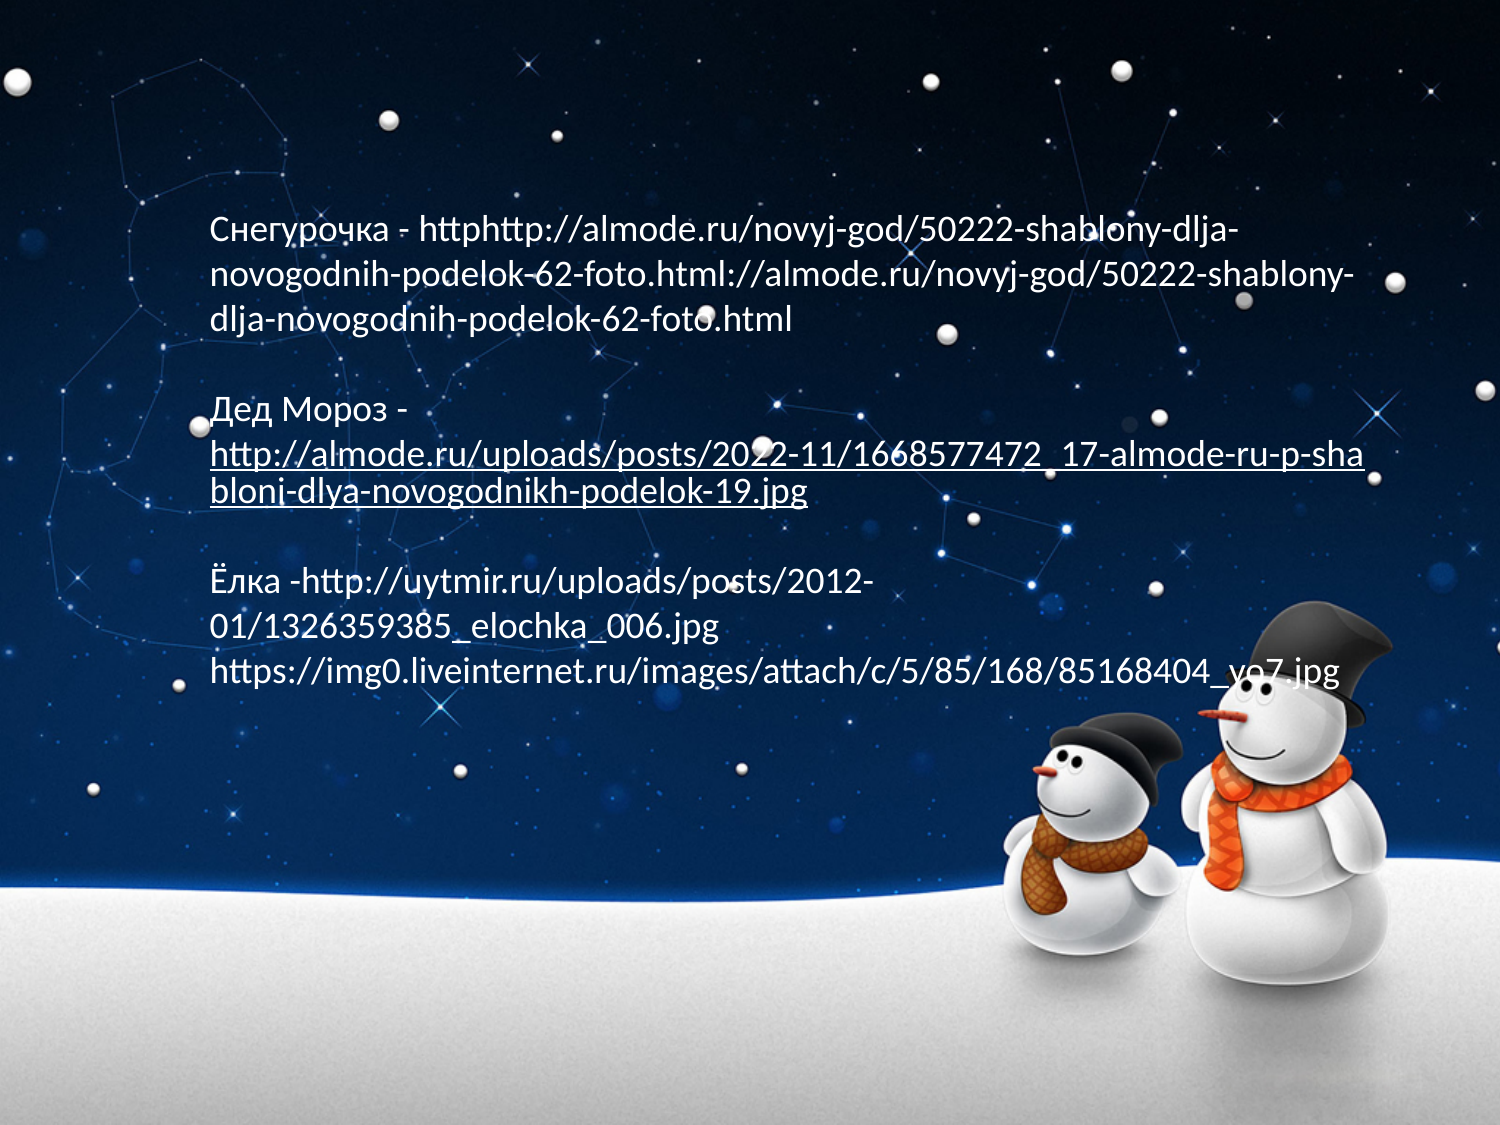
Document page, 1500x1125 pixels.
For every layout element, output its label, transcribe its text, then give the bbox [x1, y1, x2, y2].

picture [0, 0, 1500, 1125]
text_box Снегурочка - httphttp://almode.ru/novyj-god/50222-shablony-dlja-novogodnih-podelok-62-foto.html://almode.ru/novyj-god/50222-shablony-dlja-novogodnih-podelok-62-foto.html Дед Мороз - http://almode.ru/uploads/posts/2022-11/1668577472_17-almode-ru-p-shabloni-dlya-novogodnikh-podelok-19.jpg Ёлка -http://uytmir.ru/uploads/posts/2012-01/1326359385_elochka_006.jpg https://img0.liveinternet.ru/images/attach/c/5/85/168/85168404_yo7.jpg [194, 196, 1388, 661]
